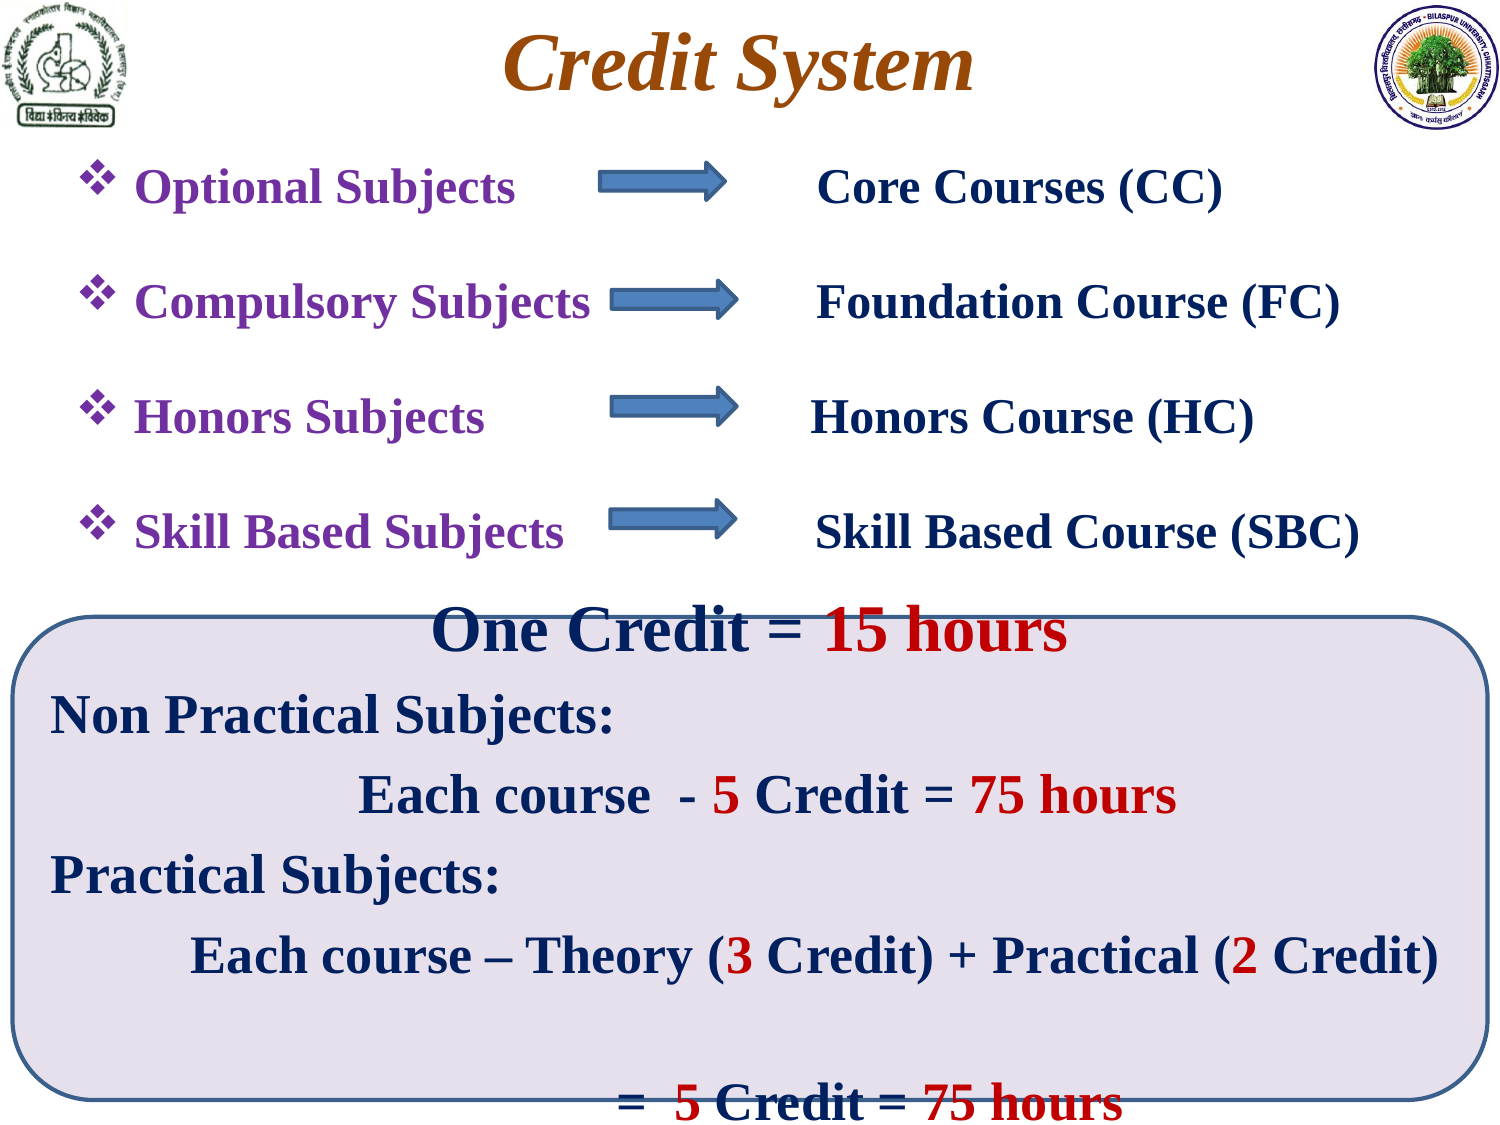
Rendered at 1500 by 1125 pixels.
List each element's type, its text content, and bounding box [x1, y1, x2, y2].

picture [0, 2, 130, 130]
text_box [597, 160, 728, 202]
text_box [608, 498, 738, 540]
text_box One Credit = 15 hours Non Practical Subjects: Each course - 5 Credit = 75 hours Practical Subjects: Each course – Theory (3 Credit) + Practical (2 Credit) = 5 Credit = 75 hours [10, 614, 1490, 1103]
text_box Optional Subjects Core Courses (CC) Compulsory Subjects Foundation Course (FC) Honors Subjects Honors Course (HC) Skill Based Subjects Skill Based Course (SBC) [60, 116, 1411, 621]
text_box Credit System [62, 0, 1438, 115]
text_box [609, 385, 739, 427]
text_box [609, 278, 739, 321]
picture [1374, 5, 1500, 130]
